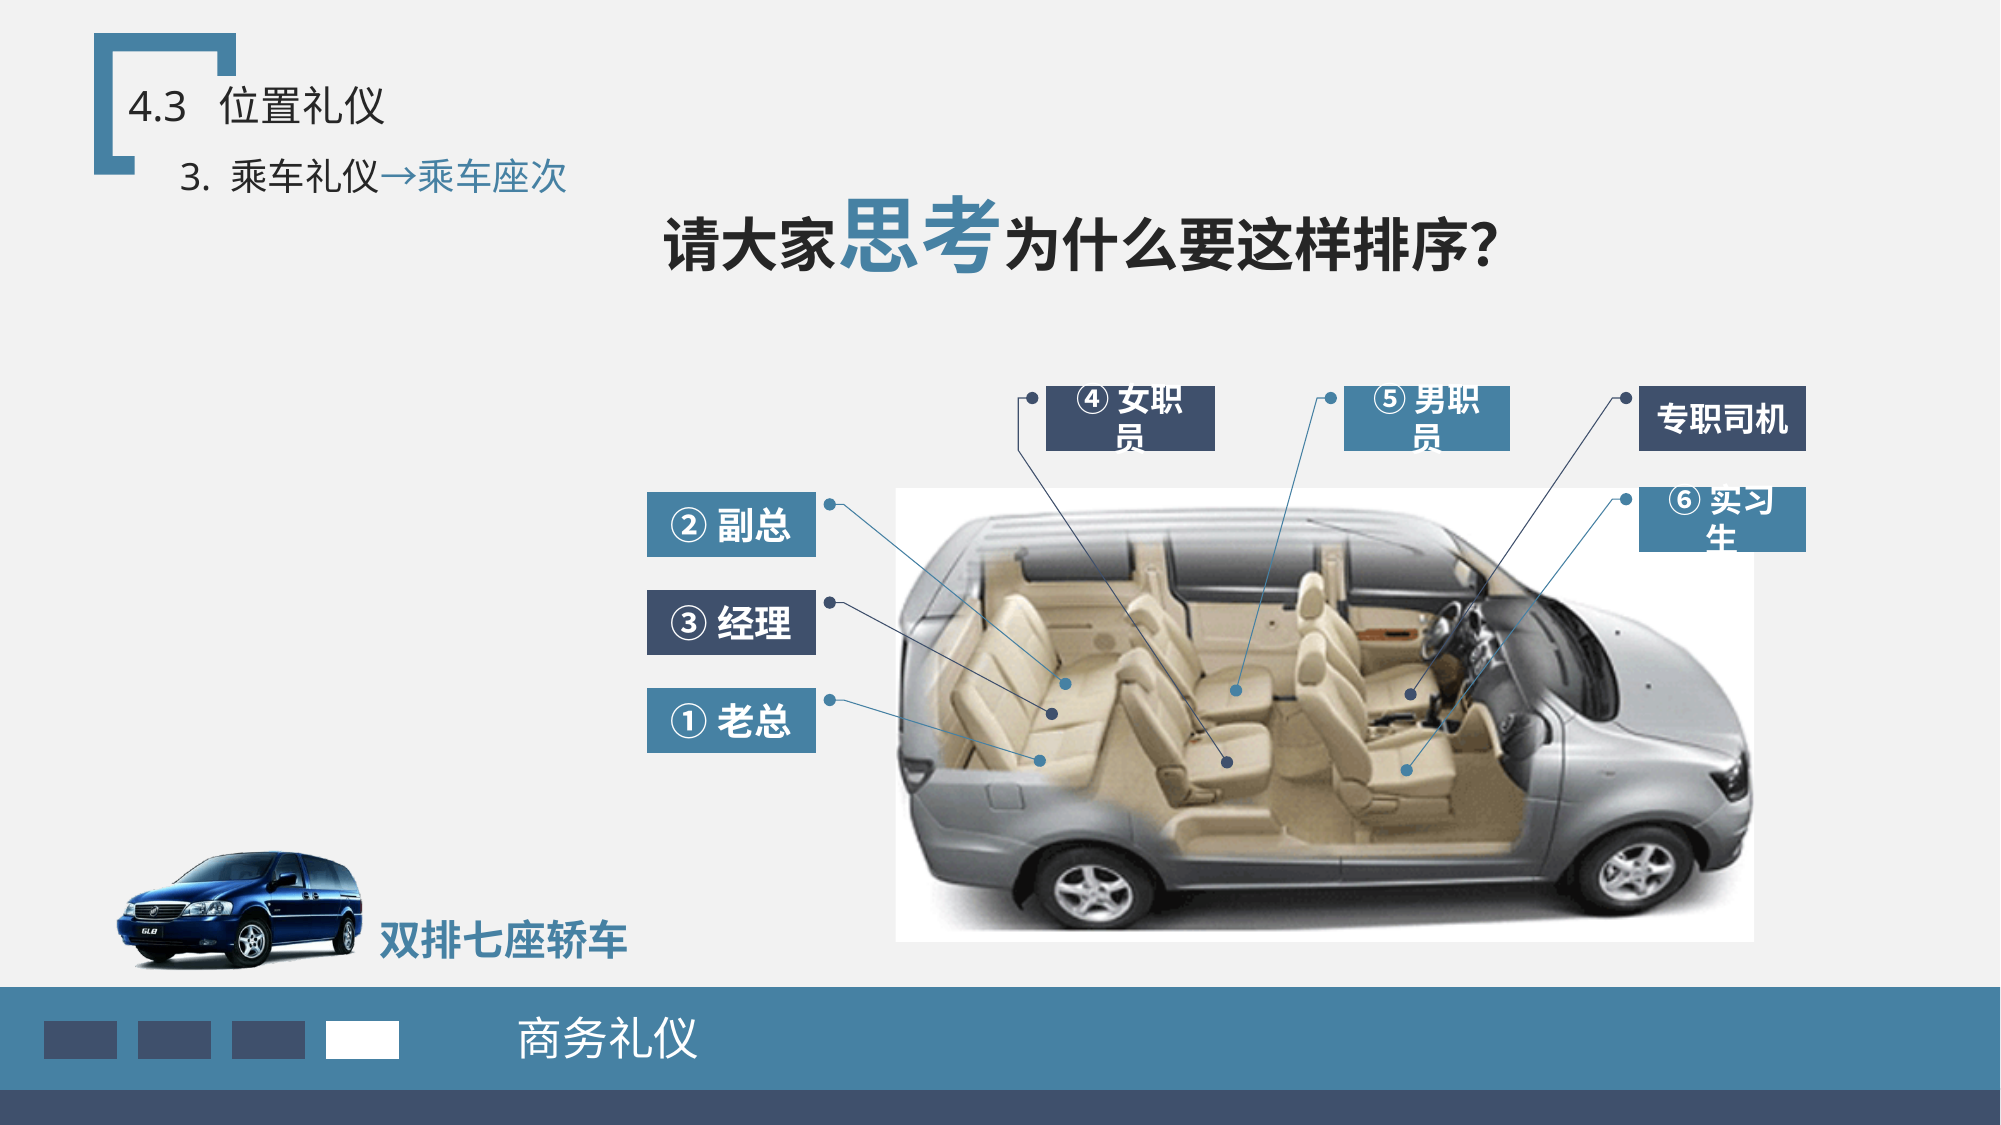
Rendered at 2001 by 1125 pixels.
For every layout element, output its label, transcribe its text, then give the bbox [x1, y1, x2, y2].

text_box ②副总 [647, 492, 816, 557]
text_box ⑥实习生 [1639, 487, 1806, 552]
text_box 专职司机 [1639, 386, 1806, 451]
text_box ④女职员 [1017, 391, 1045, 488]
text_box 专职司机 [1550, 391, 1633, 488]
text_box 请大家思考为什么要这样排序？ [647, 176, 1609, 291]
text_box ⑤男职员 [1344, 386, 1510, 451]
text_box 双排七座轿车 [365, 881, 648, 972]
text_box ①老总 [647, 688, 816, 753]
picture [895, 488, 1755, 942]
text_box ①老总 [823, 693, 895, 717]
text_box ④女职员 [1046, 386, 1215, 451]
text_box ②副总 [823, 498, 895, 547]
text_box ⑤男职员 [1291, 391, 1338, 488]
text_box ③经理 [647, 590, 816, 655]
text_box 3. 乘车礼仪→乘车座次 [165, 145, 848, 206]
text_box 4.3 位置礼仪 [113, 72, 704, 138]
text_box ③经理 [823, 596, 895, 631]
picture [116, 850, 365, 973]
